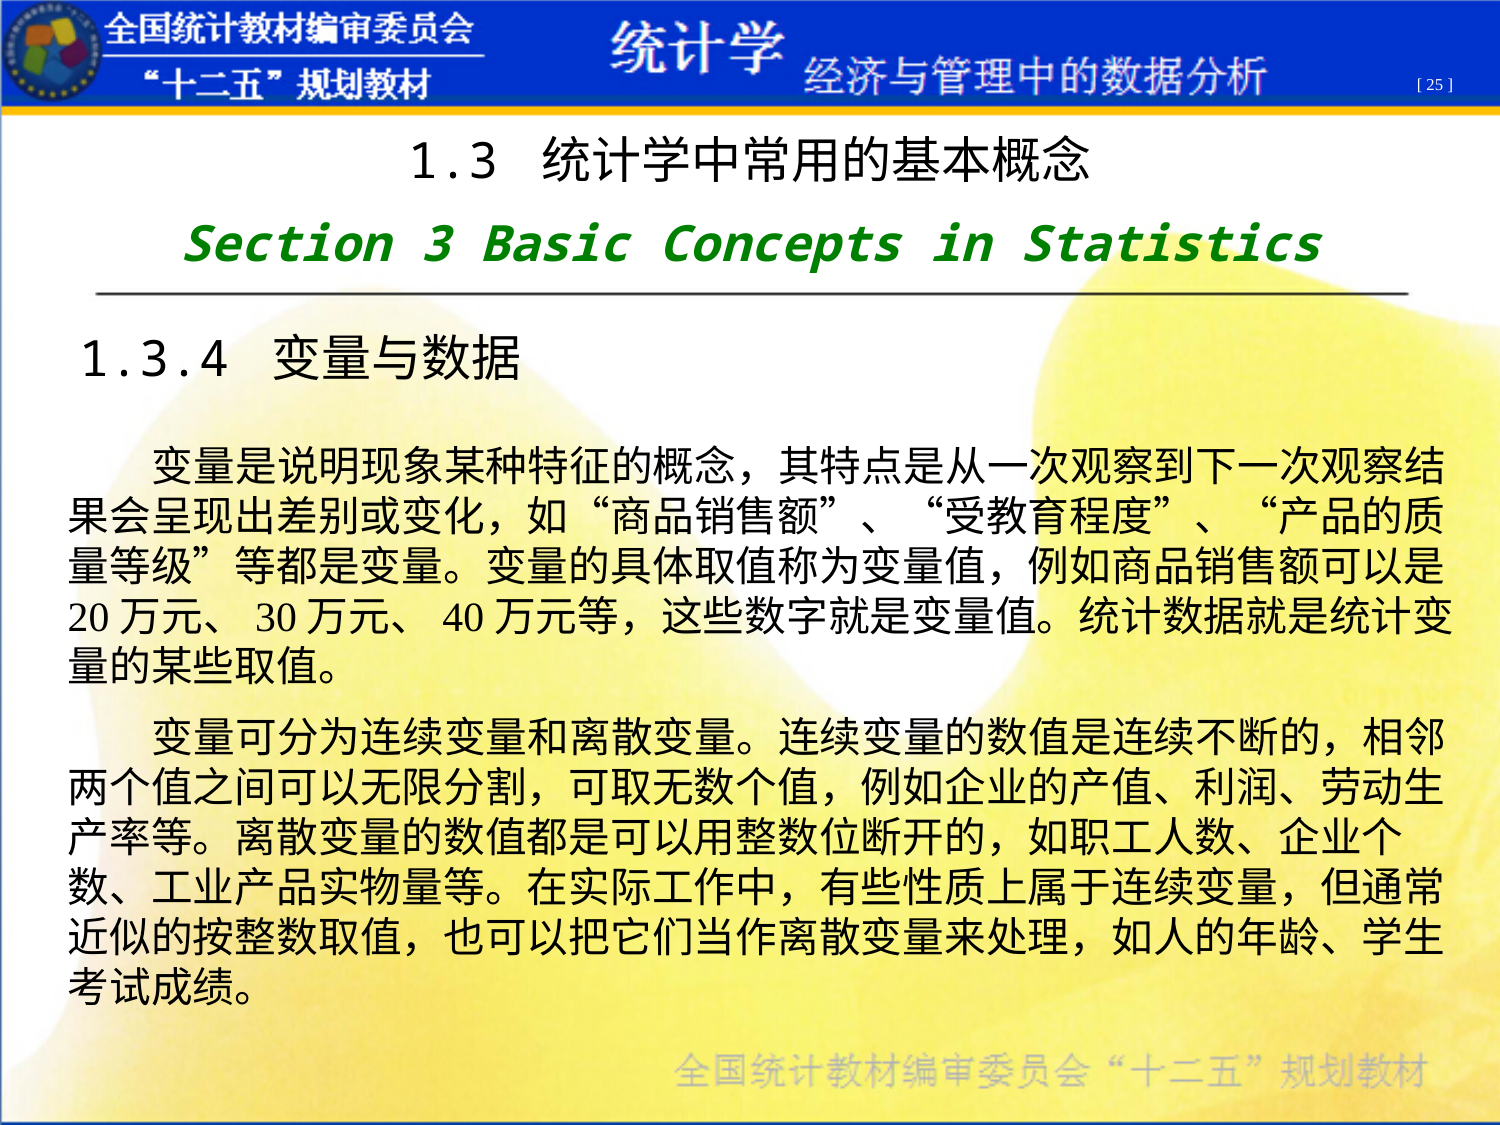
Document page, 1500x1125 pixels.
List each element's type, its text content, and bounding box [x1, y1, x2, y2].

text_box 变量是说明现象某种特征的概念，其特点是从一次观察到下一次观察结果会呈现出差别或变化，如“商品销售额”、“受教育程度”、“产品的质量等级”等都是变量。变量的具体取值称为变量值，例如商品销售额可以是20万元、30万元、40万元等，这些数字就是变量值。统计数据就是统计变量的某些取值。 变量可分为连续变量和离散变量。连续变量的数值是连续不断的，相邻两个值之间可以无限分割，可取无数个值，例如企业的产值、利润、劳动生产率等。离散变量的数值都是可以用整数位断开的，如职工人数、企业个数、工业产品实物量等。在实际工作中，有些性质上属于连续变量，但通常近似的按整数取值，也可以把它们当作离散变量来处理，如人的年龄、学生考试成绩。 [53, 432, 1471, 1019]
text_box Section 3 Basic Concepts in Statistics [64, 203, 1436, 279]
picture [0, 0, 1500, 1125]
text_box 1.3.4 变量与数据 [64, 319, 1447, 394]
text_box [ 25 ] [1364, 66, 1468, 142]
text_box 1.3 统计学中常用的基本概念 [64, 121, 1436, 196]
